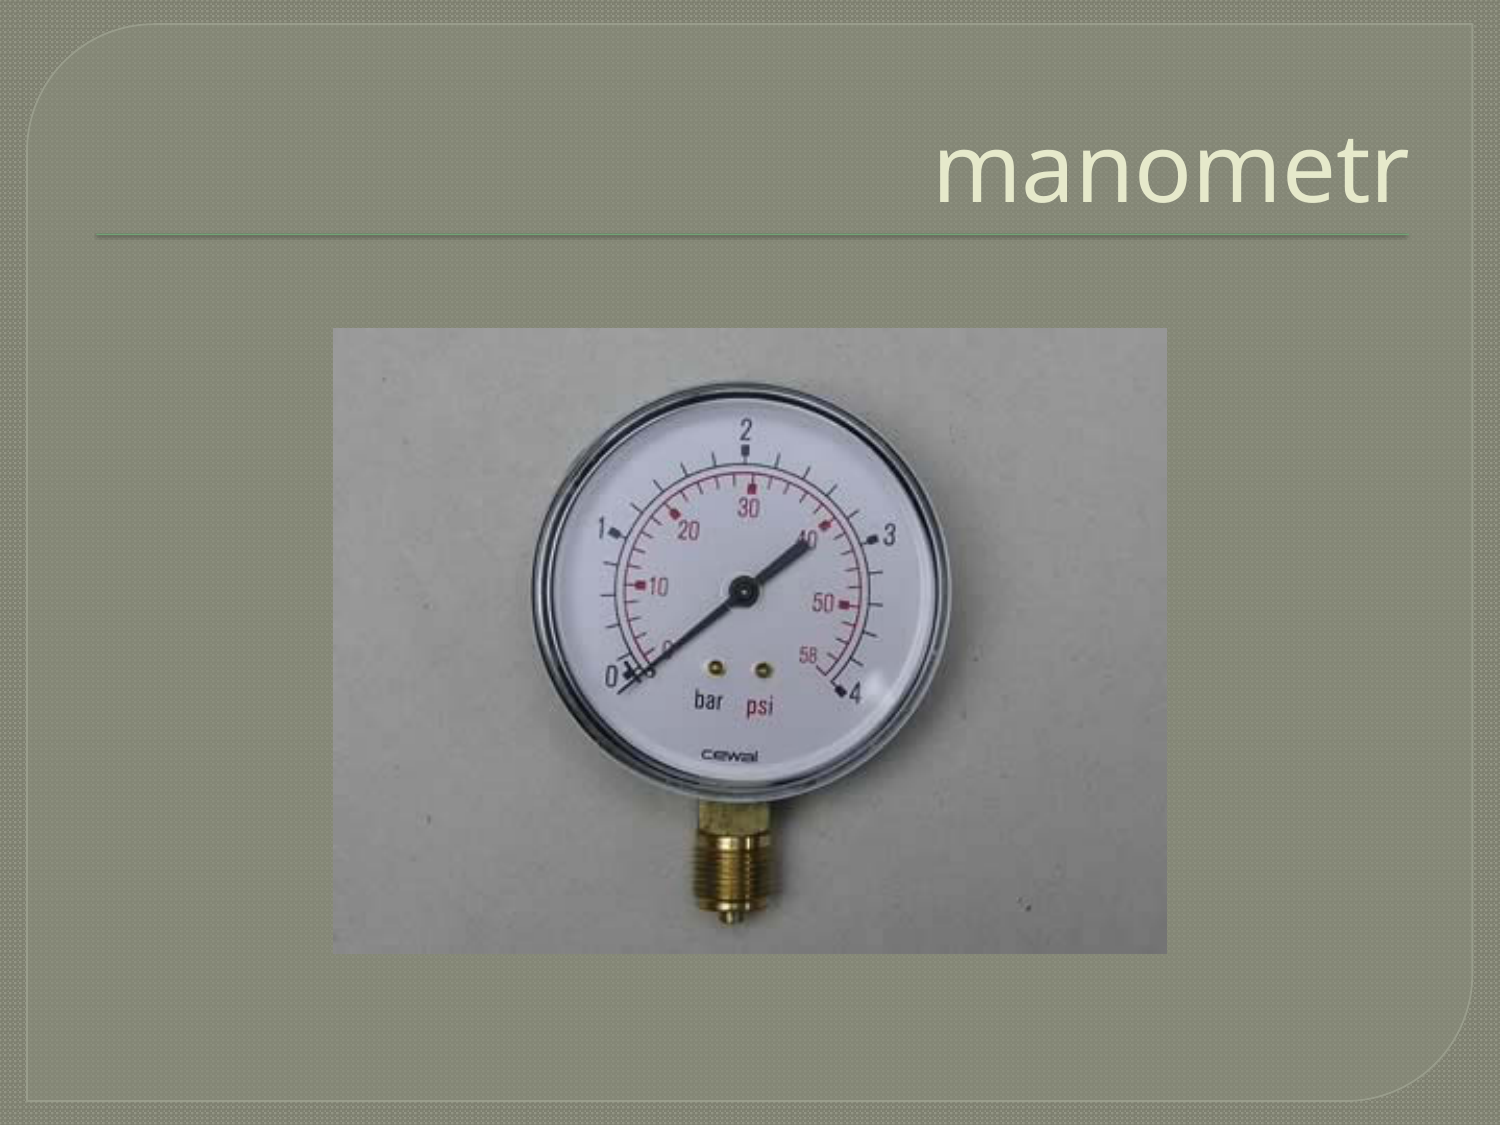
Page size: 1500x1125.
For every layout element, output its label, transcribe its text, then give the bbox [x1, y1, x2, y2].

title manometr [75, 41, 1425, 230]
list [333, 328, 1167, 954]
